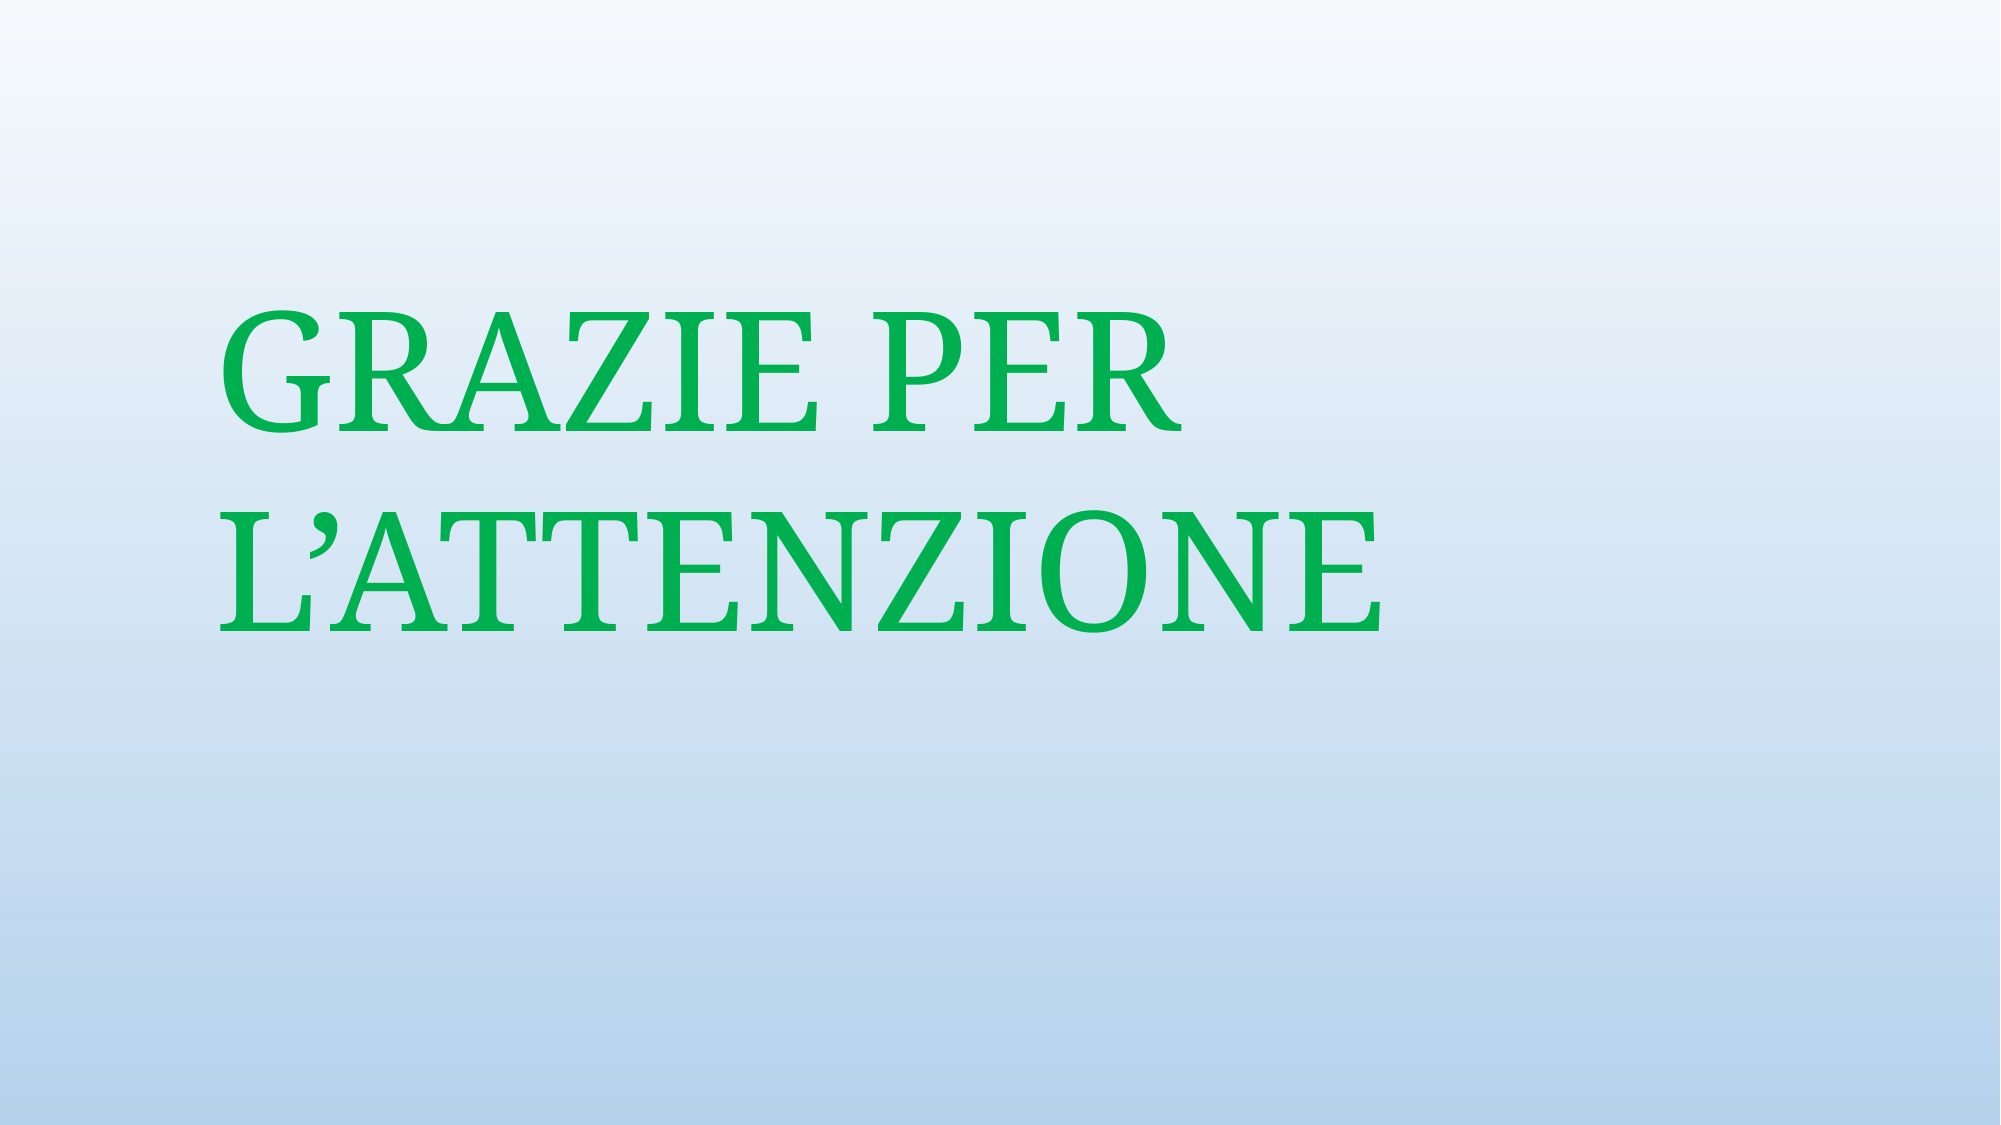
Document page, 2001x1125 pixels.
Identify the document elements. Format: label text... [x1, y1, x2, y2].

text_box GRAZIE PER L’ATTENZIONE [200, 257, 1905, 673]
